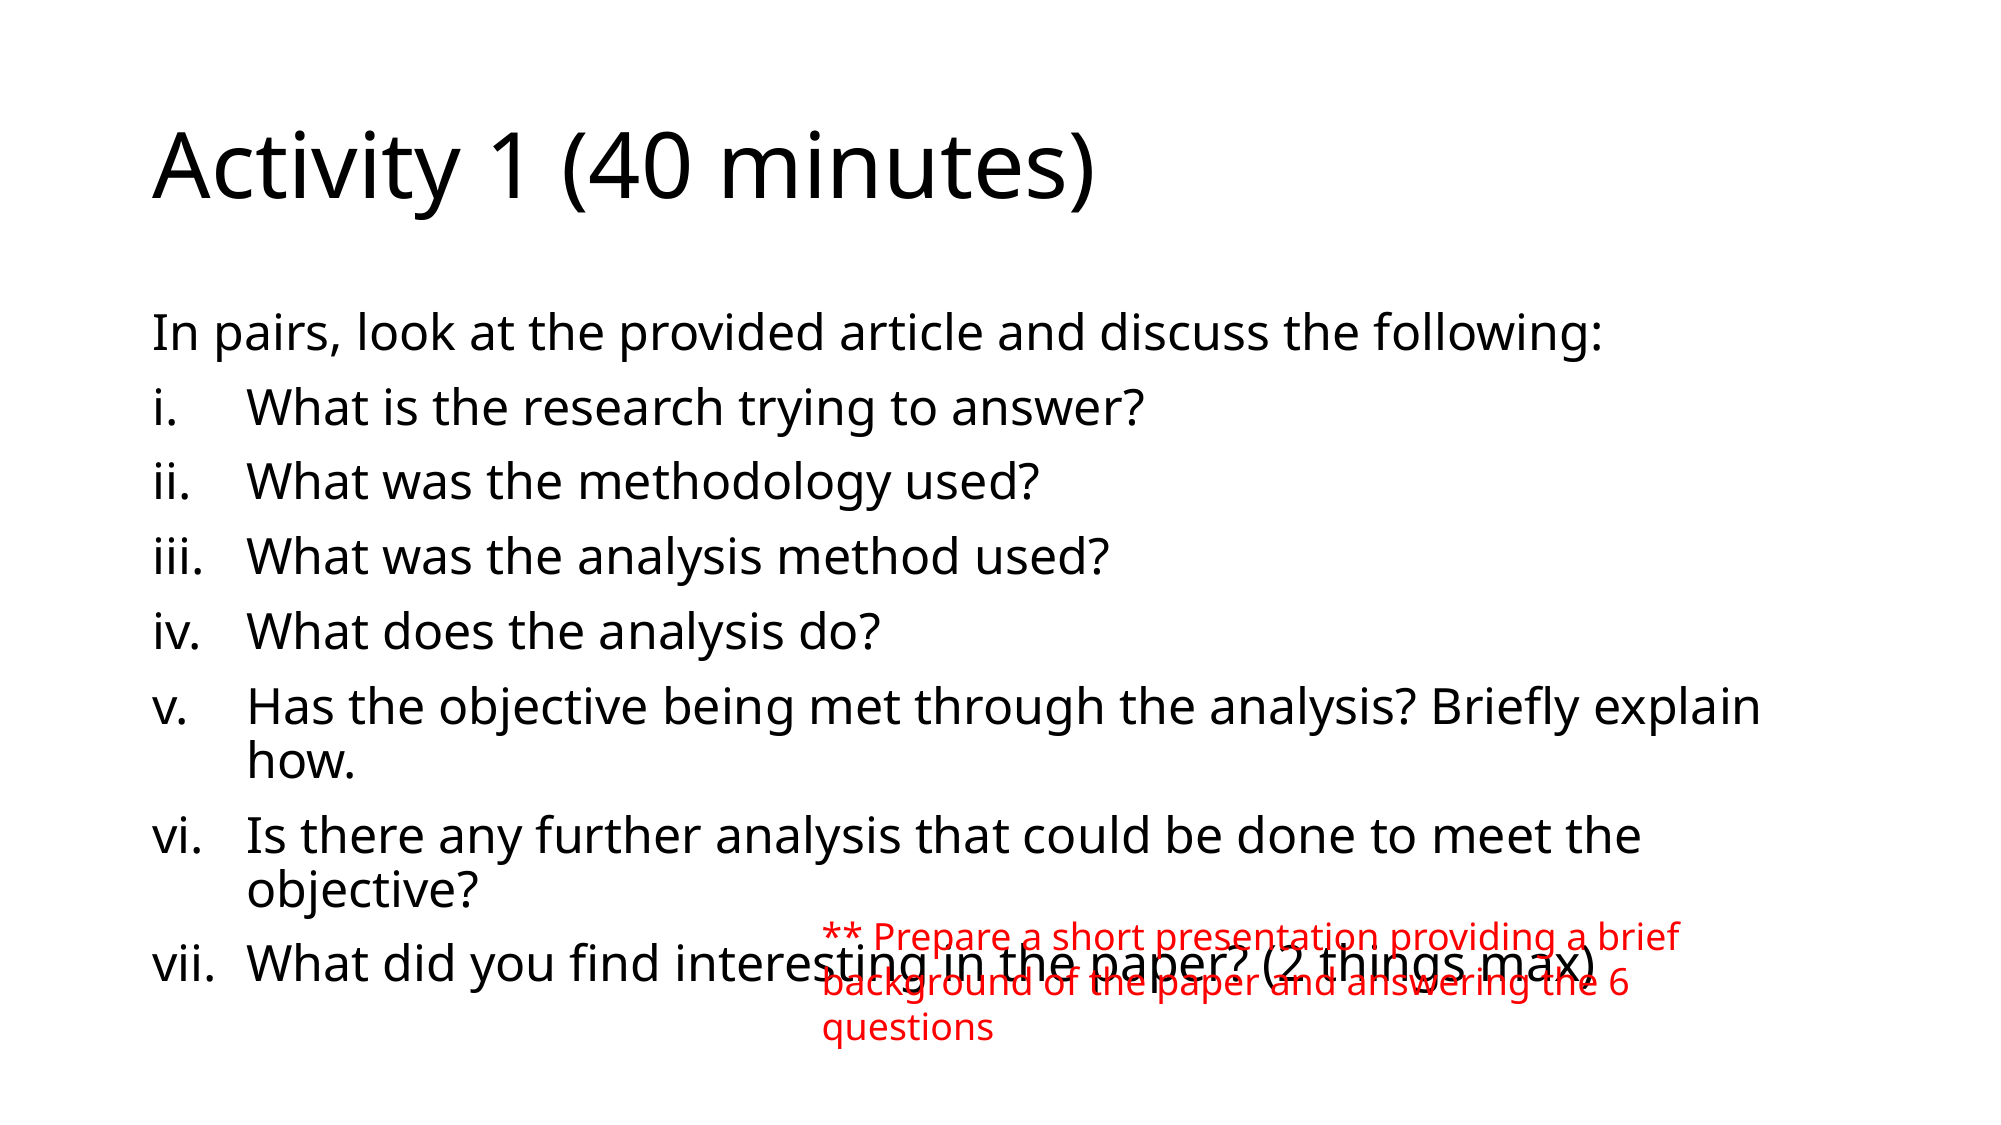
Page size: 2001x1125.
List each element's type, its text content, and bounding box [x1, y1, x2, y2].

list In pairs, look at the provided article and discuss the following: What is the research trying to answer? What was the methodology used? What was the analysis method used? What does the analysis do? Has the objective being met through the analysis? Briefly explain how. Is there any further analysis that could be done to meet the objective? What did you find interesting in the paper? (2 things max) [137, 299, 1863, 1014]
text_box ** Prepare a short presentation providing a brief background of the paper and answering the 6 questions [806, 905, 1753, 1056]
title Activity 1 (40 minutes) [137, 59, 1863, 278]
